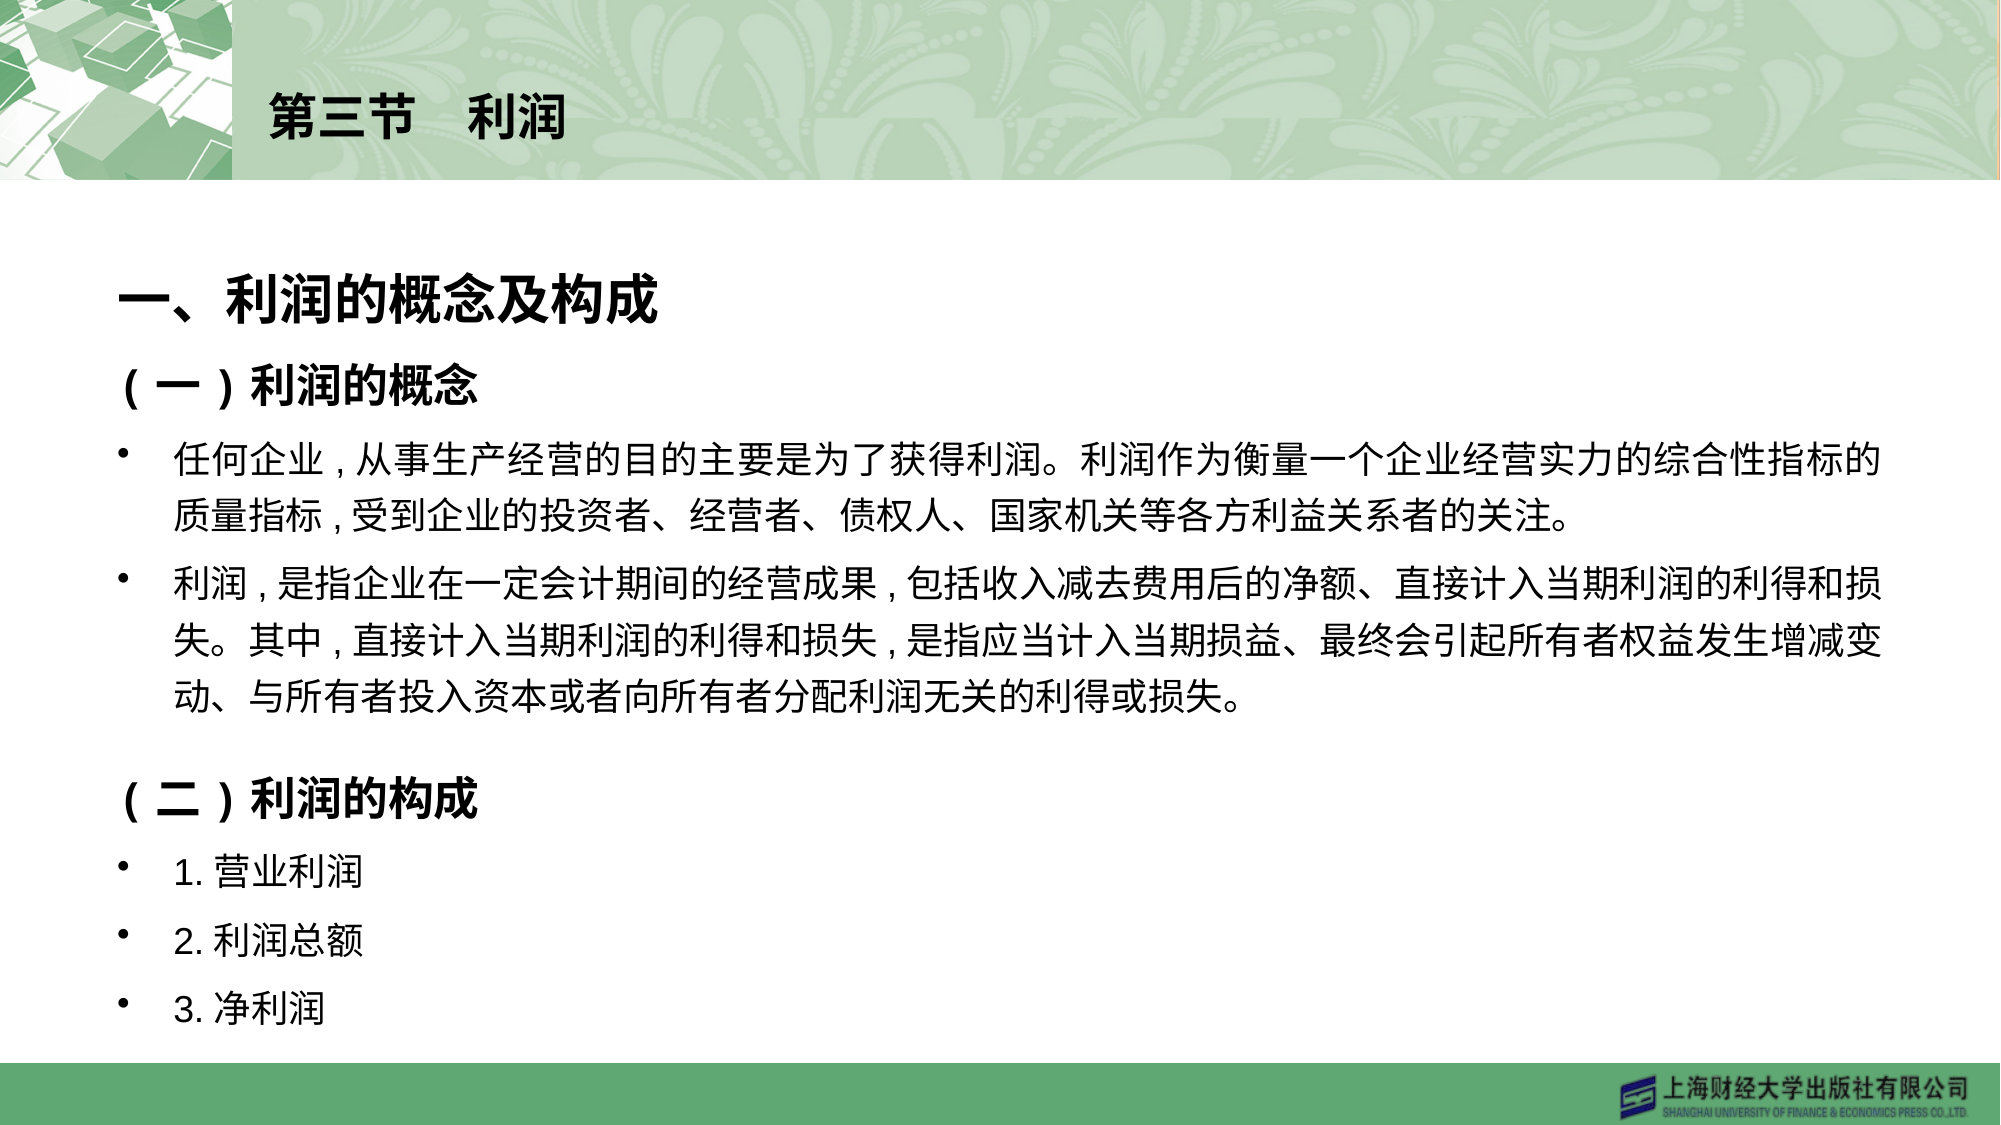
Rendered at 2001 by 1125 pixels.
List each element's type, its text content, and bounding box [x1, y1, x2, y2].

picture [0, 0, 2001, 1125]
list 一、利润的概念及构成 (一)利润的概念 任何企业,从事生产经营的目的主要是为了获得利润。利润作为衡量一个企业经营实力的综合性指标的质量指标,受到企业的投资者、经营者、债权人、国家机关等各方利益关系者的关注。 利润,是指企业在一定会计期间的经营成果,包括收入减去费用后的净额、直接计入当期利润的利得和损失。其中,直接计入当期利润的利得和损失,是指应当计入当期损益、最终会引起所有者权益发生增减变动、与所有者投入资本或者向所有者分配利润无关的利得或损失。 (二)利润的构成 1.营业利润 2.利润总额 3.净利润 [102, 241, 1898, 1065]
title 第三节 利润 [252, 64, 1609, 168]
